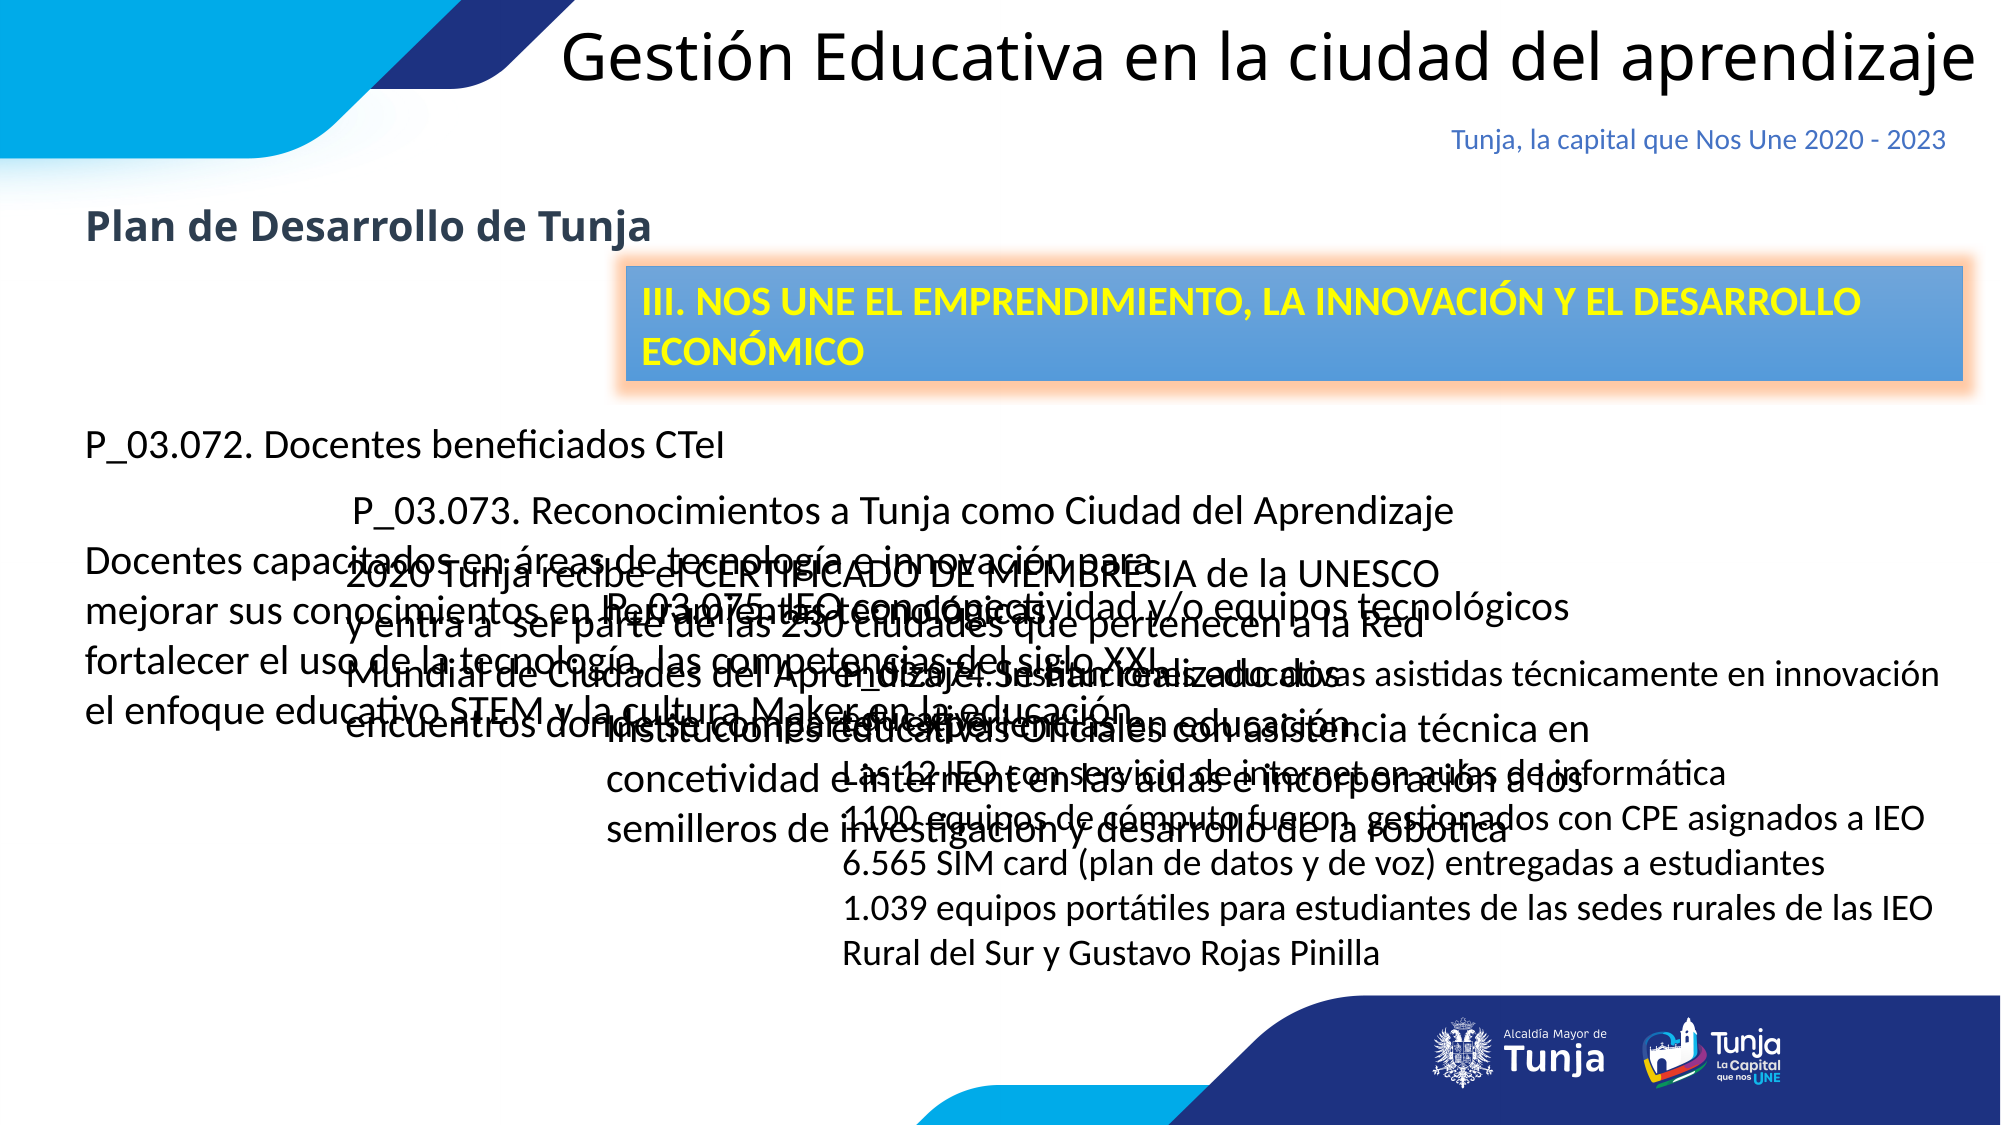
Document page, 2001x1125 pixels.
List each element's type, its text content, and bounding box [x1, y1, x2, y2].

text_box P_03.075. IEO con conectividad y/o equipos tecnológicos [591, 571, 1727, 637]
text_box P_03.073. Reconocimientos a Tunja como Ciudad del Aprendizaje [337, 475, 1473, 541]
text_box Plan de Desarrollo de Tunja [70, 192, 1963, 257]
text_box Las 12 IEO con servicio de internet en aulas de informática 1100 equipos de cómputo fueron gestionados con CPE asignados a IEO 6.565 SIM card (plan de datos y de voz) entregadas a estudiantes 1.039 equipos portátiles para estudiantes de las sedes rurales de las IEO Rural del Sur y Gustavo Rojas Pinilla [827, 740, 1963, 981]
subtitle Tunja, la capital que Nos Une 2020 - 2023 [355, 116, 1963, 164]
picture [0, 0, 2001, 1125]
text_box P_03.072. Docentes beneficiados CTeI [70, 409, 1206, 475]
text_box Docentes capacitados en áreas de tecnología e innovación para mejorar sus conocimientos en herramientas tecnológicas, fortalecer el uso de la tecnología, las competencias del siglo XXI, el enfoque educativo STEM y la cultura Maker en la educación. [70, 525, 337, 741]
text_box 2020 Tunja recibe el CERTIFICADO DE MEMBRESIA de la UNESCO y entra a ser parte de las 230 ciudades que pertenecen a la Red Mundial de Ciudades del Aprendizaje. Se han realizado dos encuentros donde se comparten experiencias en educación. [330, 538, 1466, 753]
text_box III. NOS UNE EL EMPRENDIMIENTO, LA INNOVACIÓN Y EL DESARROLLO ECONÓMICO [626, 266, 1963, 381]
text_box Instituciones educativas Oficiales con asistencia técnica en concetividad e internent en las aulas e incorporación a los semilleros de investigacion y desarrollo de la robotica [591, 693, 827, 859]
text_box Gestión Educativa en la ciudad del aprendizaje [541, 0, 1998, 103]
text_box P_03.074. Instituciones educativas asistidas técnicamente en innovación educativa [827, 641, 1963, 740]
